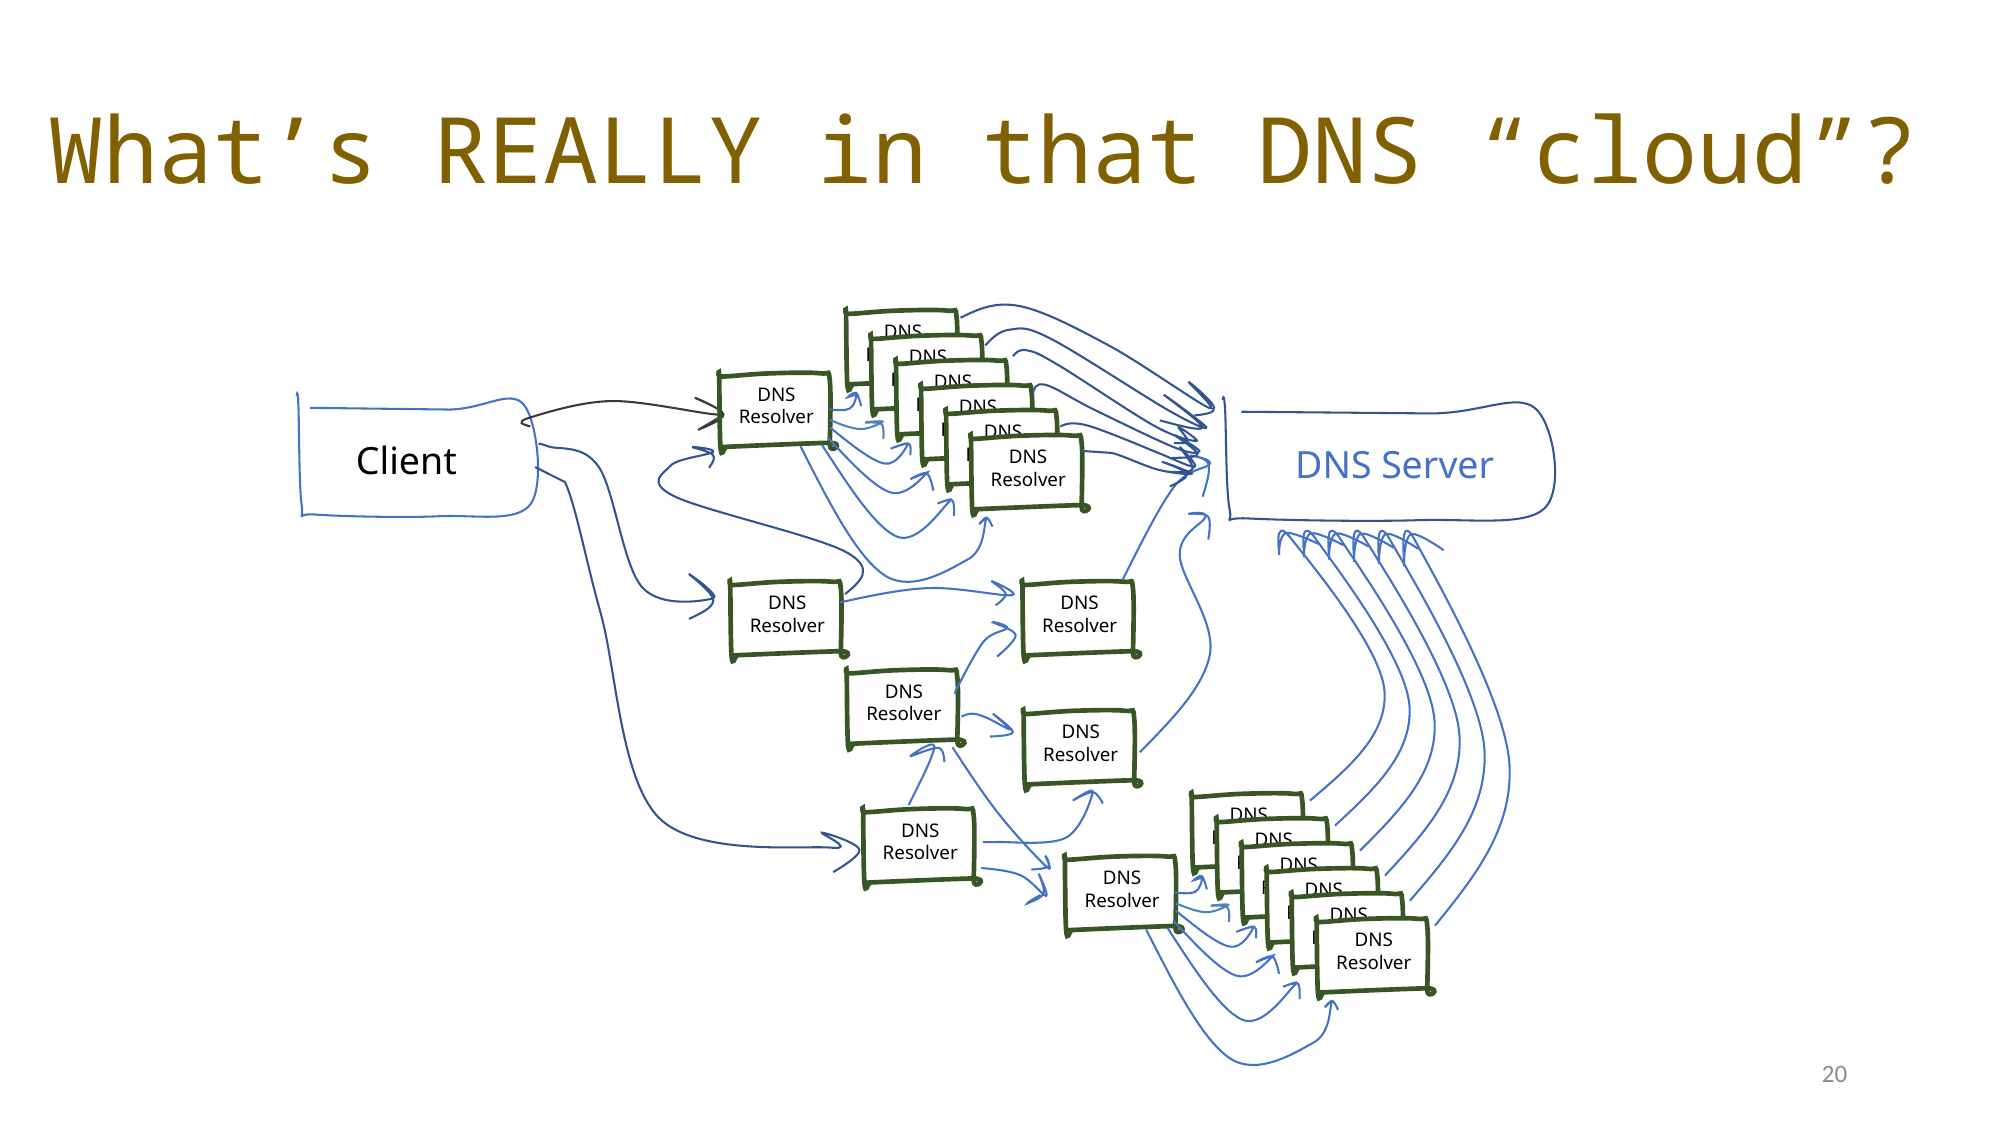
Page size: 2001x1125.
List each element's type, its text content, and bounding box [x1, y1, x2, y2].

text_box [1302, 529, 1328, 558]
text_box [844, 668, 965, 750]
text_box [1089, 383, 1184, 445]
text_box [1089, 424, 1197, 472]
text_box [1121, 455, 1211, 580]
text_box [848, 582, 1015, 607]
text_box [861, 807, 981, 889]
text_box [694, 396, 717, 410]
text_box [1305, 538, 1341, 792]
text_box [977, 303, 1035, 309]
text_box [965, 712, 1014, 738]
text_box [1020, 580, 1141, 662]
text_box [1329, 539, 1366, 792]
text_box [1089, 333, 1216, 417]
slide_number 20 [1412, 1042, 1863, 1103]
text_box [657, 445, 717, 513]
text_box [295, 390, 540, 518]
text_box [982, 834, 1014, 844]
text_box [907, 750, 946, 806]
text_box [1352, 529, 1377, 562]
text_box [1402, 529, 1511, 927]
text_box [520, 399, 717, 431]
text_box Client [341, 430, 473, 490]
text_box [1089, 450, 1194, 488]
text_box [1379, 540, 1416, 792]
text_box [717, 309, 1089, 582]
text_box [1177, 425, 1199, 443]
text_box [1221, 395, 1557, 522]
text_box [848, 582, 860, 594]
text_box [1327, 529, 1353, 560]
text_box [953, 750, 1051, 871]
text_box [534, 466, 861, 873]
text_box [1277, 529, 1302, 556]
text_box [538, 442, 716, 620]
text_box [981, 866, 1048, 906]
text_box [1404, 541, 1441, 873]
text_box [965, 621, 1017, 686]
text_box [1089, 405, 1186, 459]
text_box [1377, 529, 1403, 565]
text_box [1021, 709, 1142, 791]
text_box DNS Server [1280, 433, 1510, 494]
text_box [1062, 792, 1435, 1066]
text_box [1016, 816, 1062, 844]
text_box [1354, 540, 1391, 792]
text_box [1174, 434, 1201, 458]
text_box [728, 582, 848, 662]
title What’s REALLY in that DNS “cloud”? [33, 45, 1998, 263]
text_box [1142, 511, 1212, 752]
text_box [1089, 359, 1208, 430]
